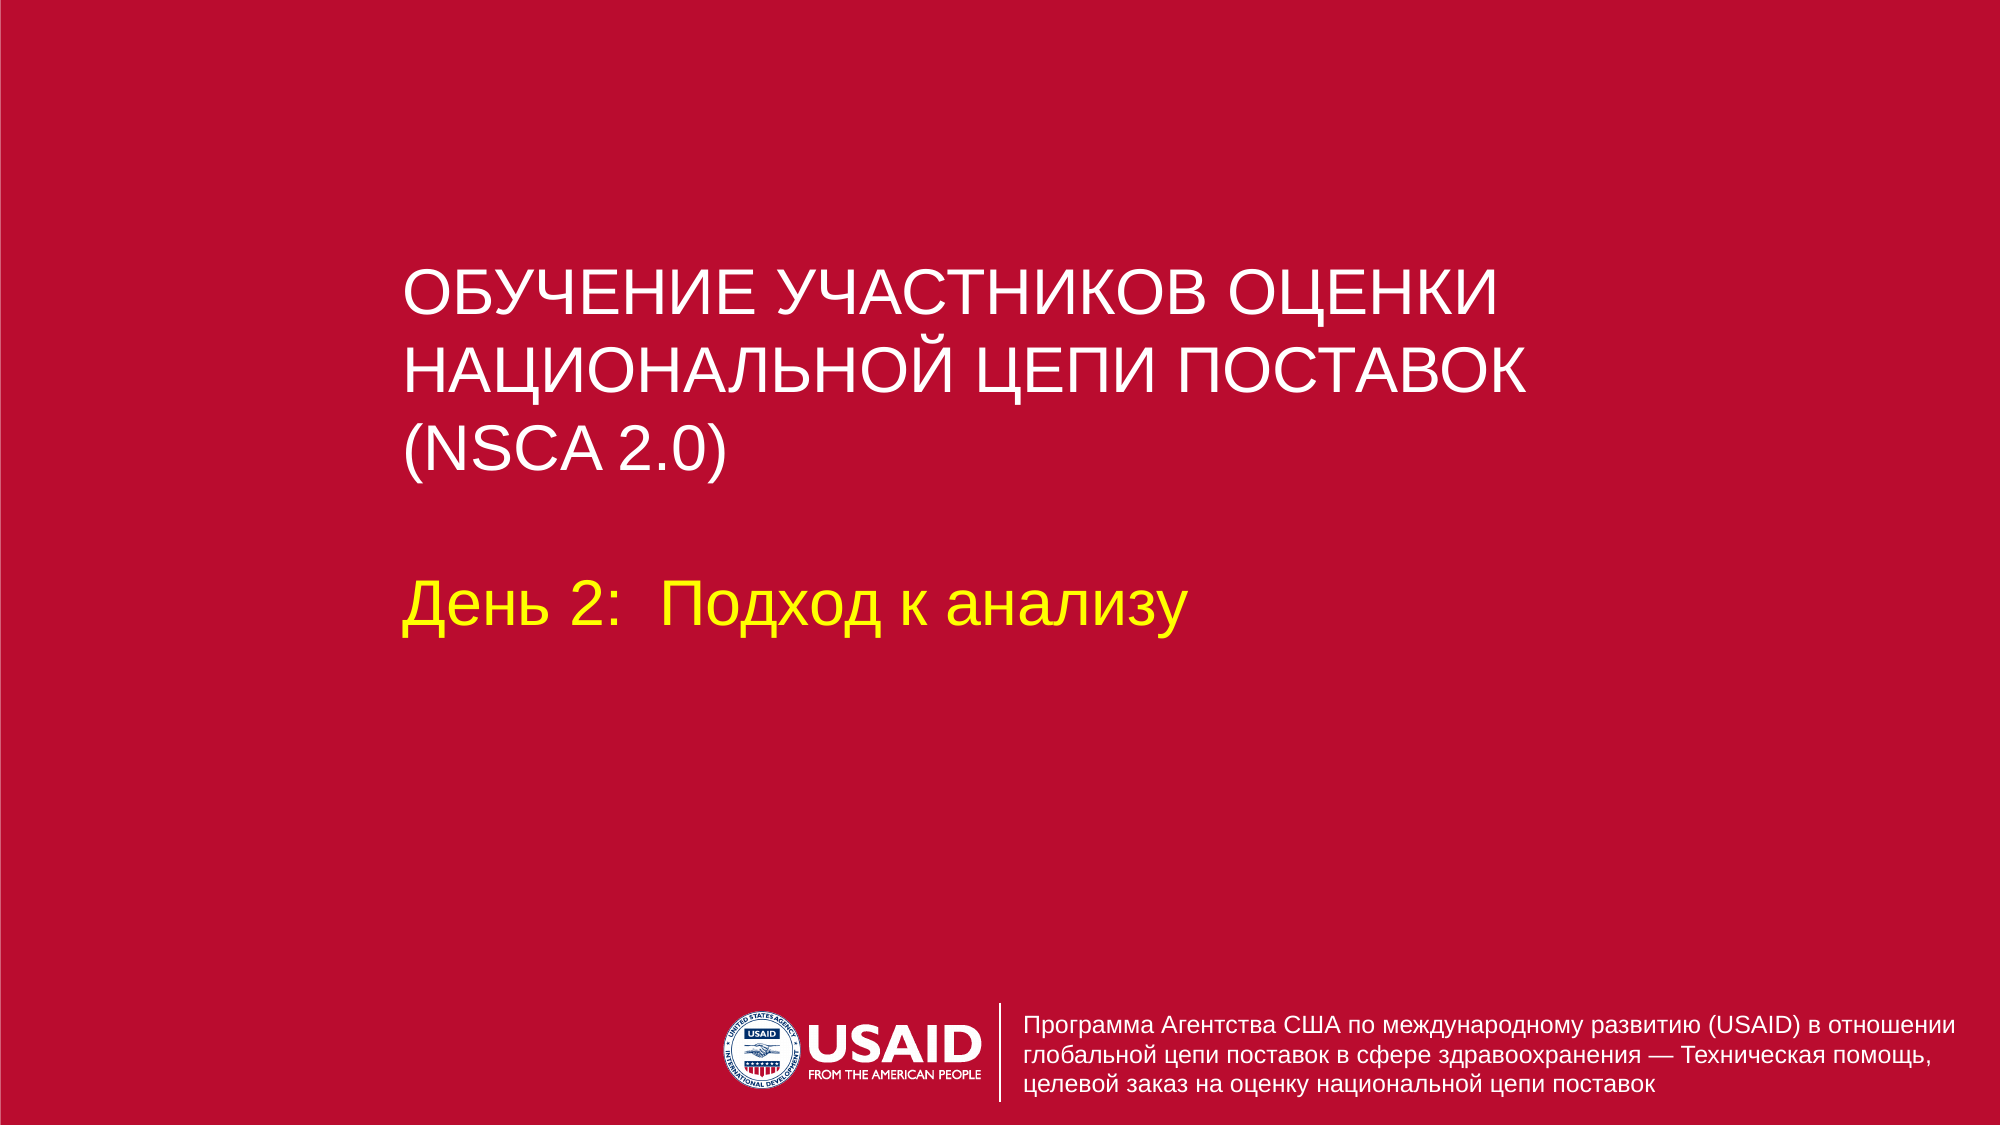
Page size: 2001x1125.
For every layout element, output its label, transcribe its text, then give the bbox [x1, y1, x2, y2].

text_box [0, 0, 2000, 1125]
picture [718, 1005, 992, 1099]
text_box ОБУЧЕНИЕ УЧАСТНИКОВ ОЦЕНКИ НАЦИОНАЛЬНОЙ ЦЕПИ ПОСТАВОК (NSCA 2.0) День 2: Подход к анализу [387, 242, 1752, 647]
text_box Программа Агентства США по международному развитию (USAID) в отношении глобальной цепи поставок в сфере здравоохранения ― Техническая помощь, целевой заказ на оценку национальной цепи поставок [1008, 1000, 1979, 1106]
